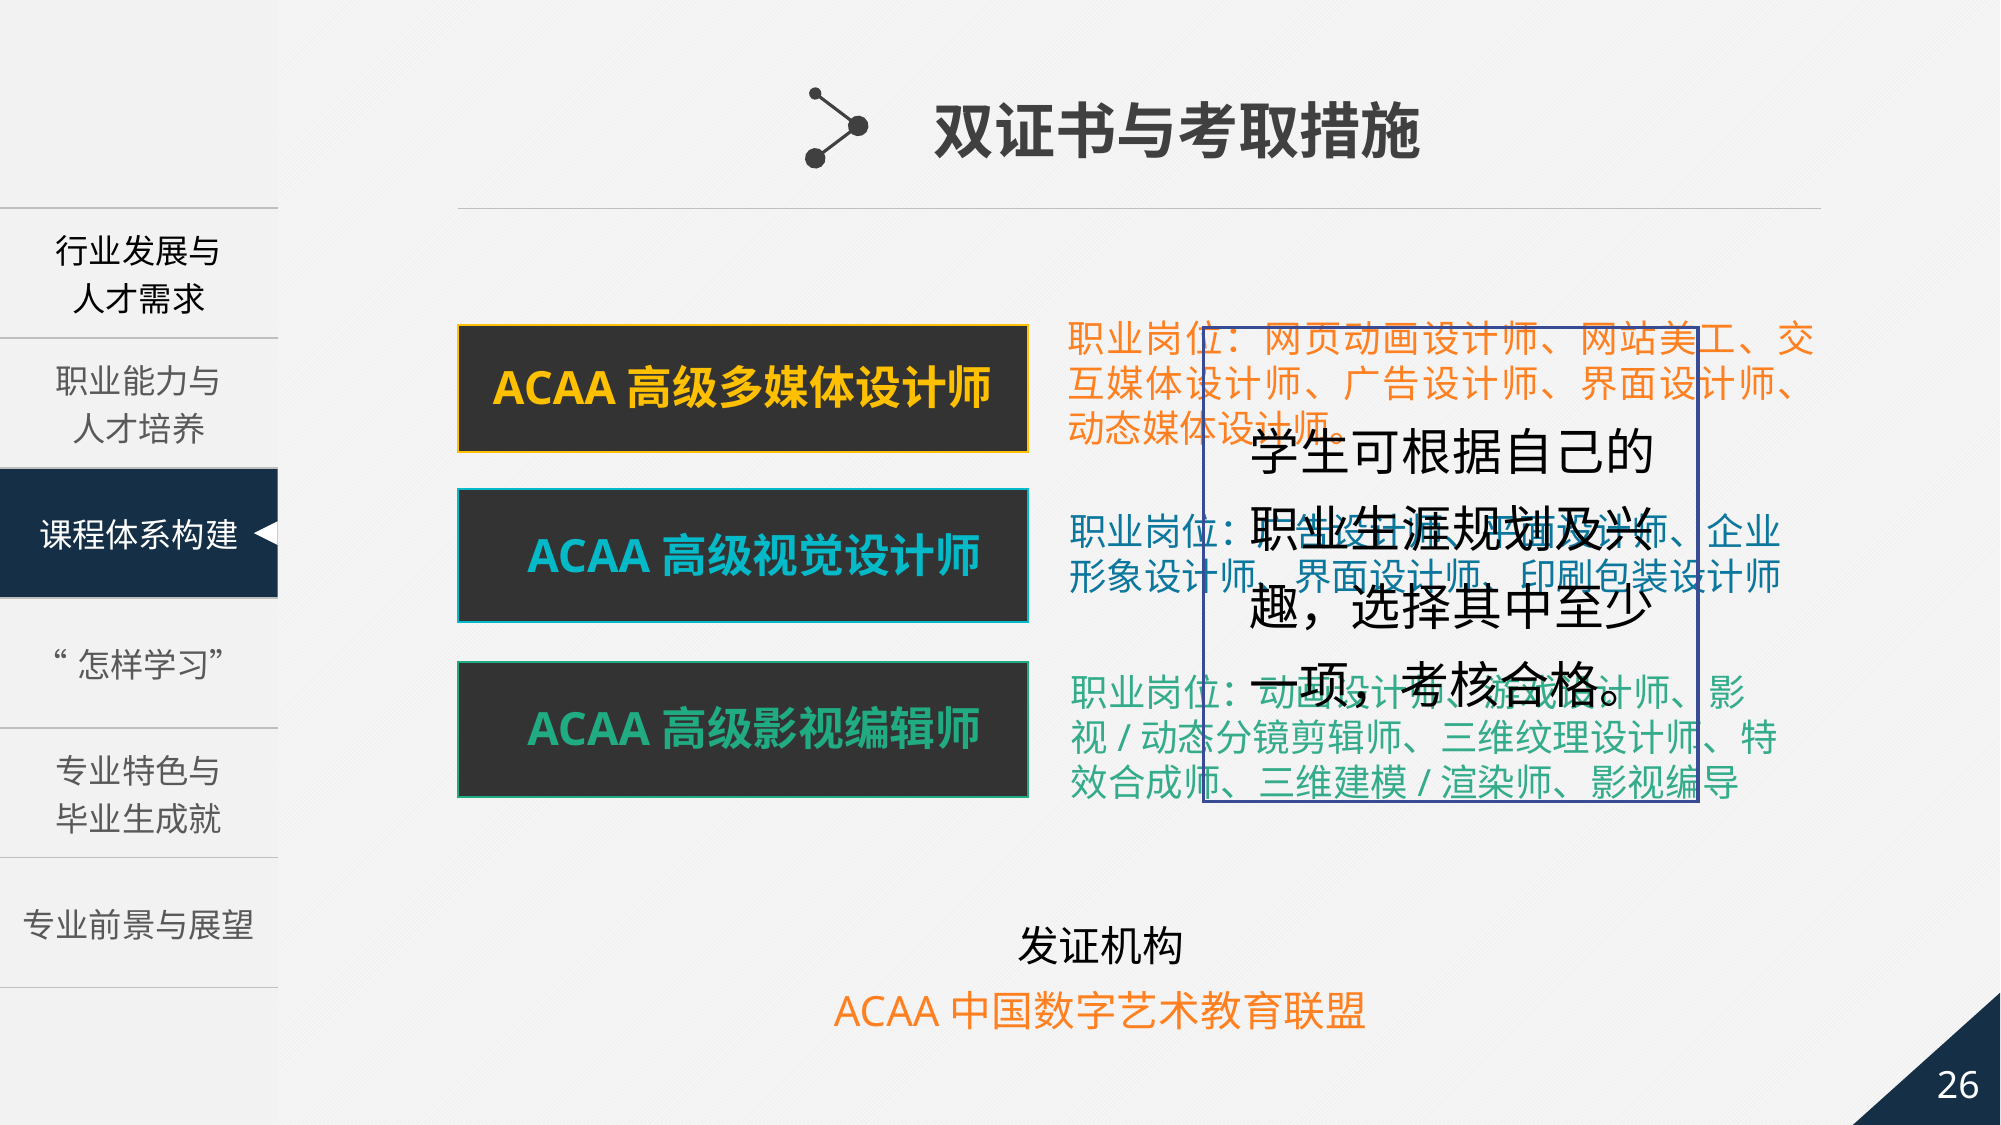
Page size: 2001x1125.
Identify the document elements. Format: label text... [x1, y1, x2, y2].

text_box 职业岗位：广告设计师、平面设计师、企业形象设计师、界面设计师、印刷包装设计师 [1054, 500, 1202, 605]
text_box 职业岗位：广告设计师、平面设计师、企业形象设计师、界面设计师、印刷包装设计师 [1700, 500, 1812, 605]
text_box 双证书与考取措施 [918, 84, 1437, 173]
text_box ACAA高级影视编辑师 [512, 692, 997, 763]
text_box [815, 93, 859, 159]
text_box 职业岗位：网页动画设计师、网站美工、交互媒体设计师、广告设计师、界面设计师、动态媒体设计师。 [1052, 307, 1830, 458]
text_box [457, 324, 1029, 453]
text_box ACAA高级多媒体设计师 [477, 351, 1008, 422]
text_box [1203, 327, 1699, 802]
text_box [457, 488, 1029, 623]
text_box [457, 661, 1029, 798]
text_box 发证机构 ACAA中国数字艺术教育联盟 [709, 897, 1492, 1042]
text_box 职业岗位：动画设计师、游戏设计师、影视/动态分镜剪辑师、三维纹理设计师、特效合成师、三维建模/渲染师、影视编导 [1056, 662, 1830, 812]
text_box ACAA高级视觉设计师 [512, 518, 997, 589]
